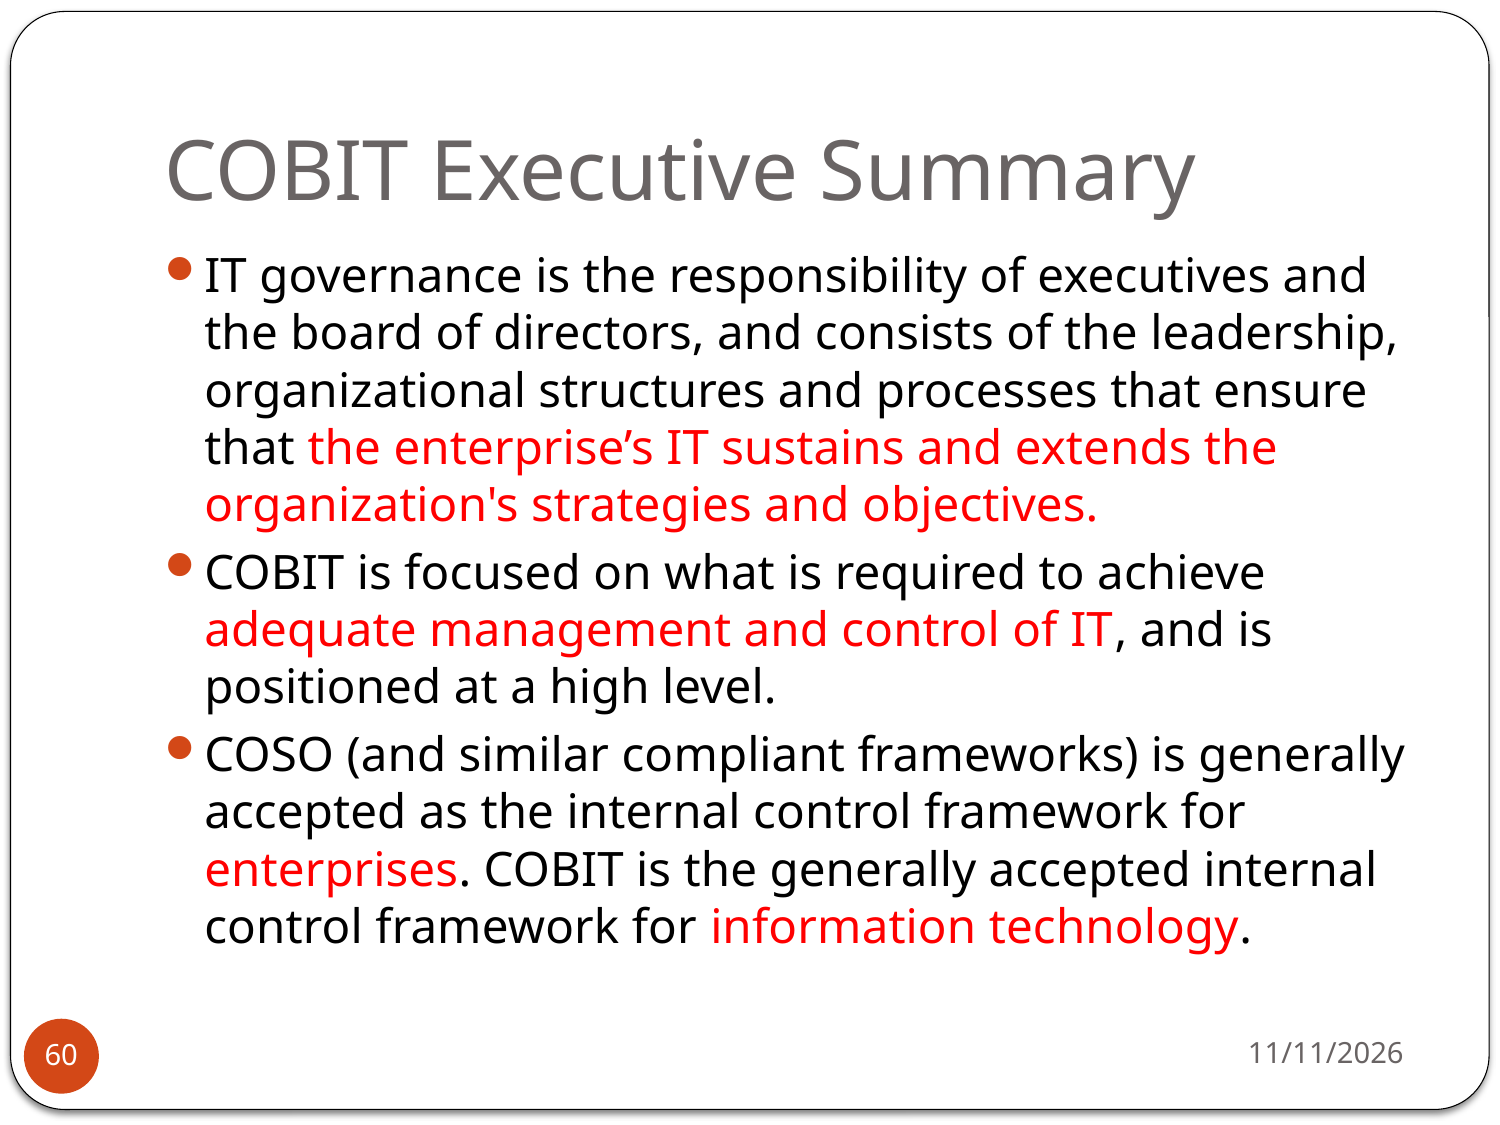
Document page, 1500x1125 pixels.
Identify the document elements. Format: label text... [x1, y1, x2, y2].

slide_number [1012, 1015, 1419, 1094]
title COBIT Executive Summary [150, 45, 1425, 233]
list IT governance is the responsibility of executives and the board of directors, and consists of the leadership, organizational structures and processes that ensure that the enterprise’s IT sustains and extends the organization's strategies and objectives. COBIT is focused on what is required to achieve adequate management and control of IT, and is positioned at a high level. COSO (and similar compliant frameworks) is generally accepted as the internal control framework for enterprises. COBIT is the generally accepted internal control framework for information technology. [150, 237, 1425, 988]
slide_number 60 [23, 1018, 99, 1094]
